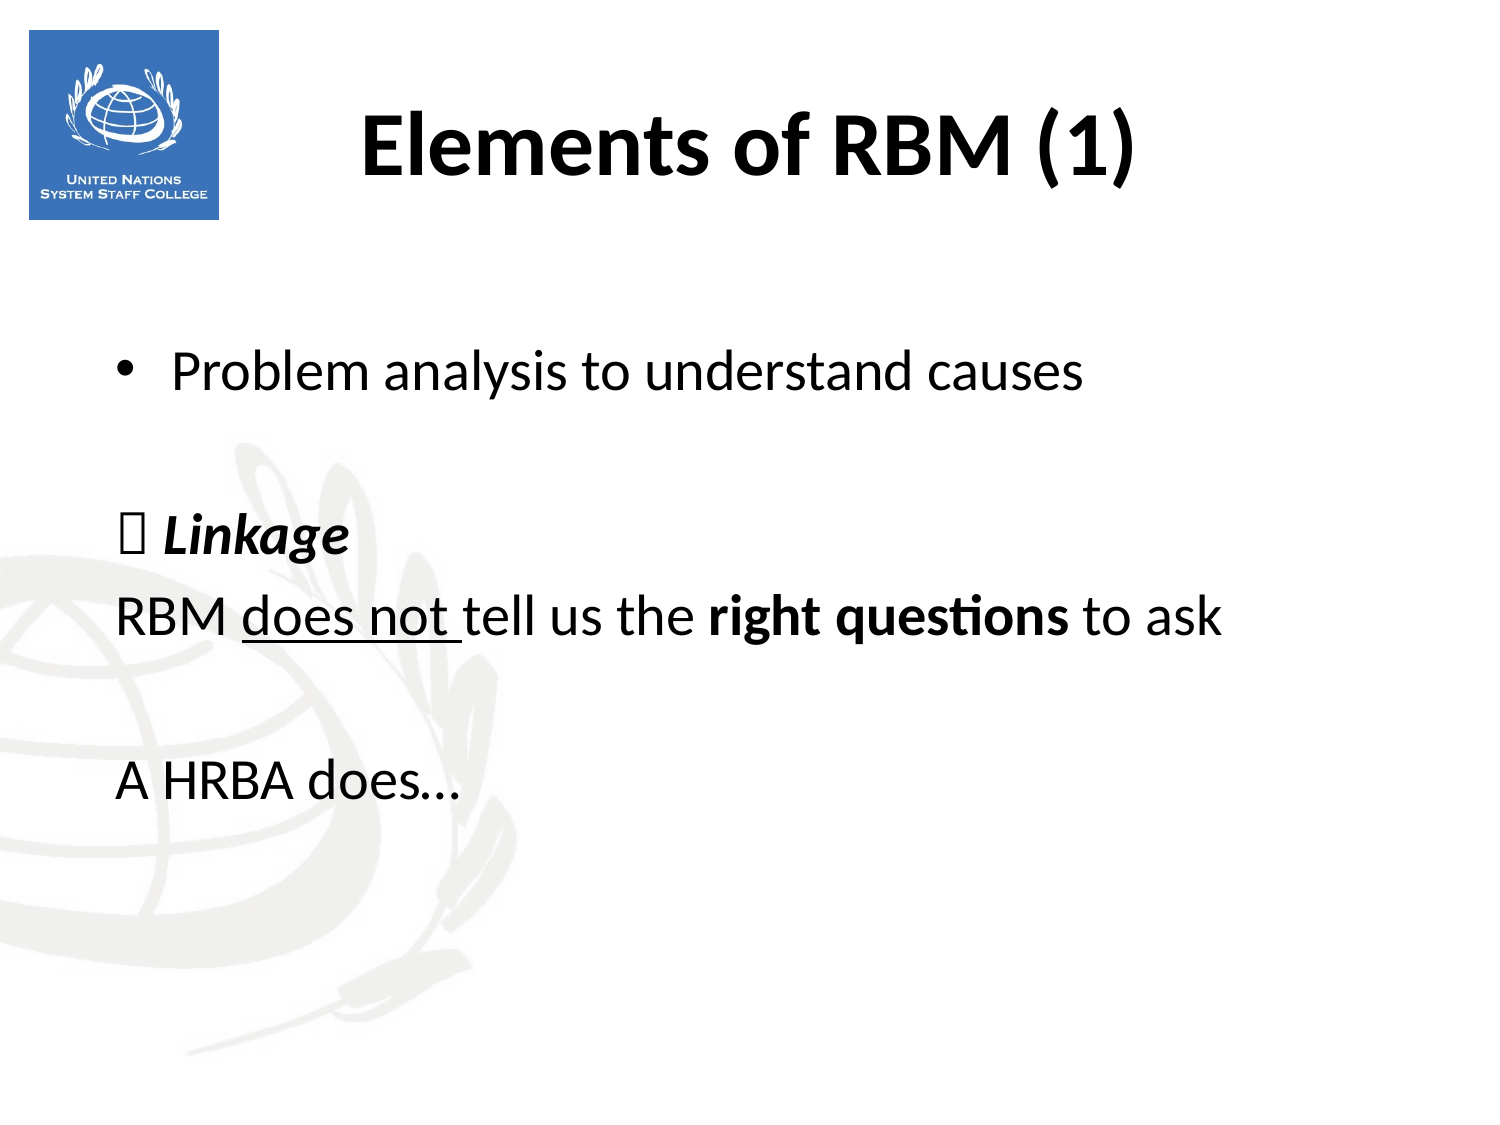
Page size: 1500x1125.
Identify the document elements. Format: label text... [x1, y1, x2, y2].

list Problem analysis to understand causes  Linkage RBM does not tell us the right questions to ask A HRBA does… [100, 324, 1400, 1001]
picture [29, 30, 219, 220]
title Elements of RBM (1) [74, 44, 1426, 233]
